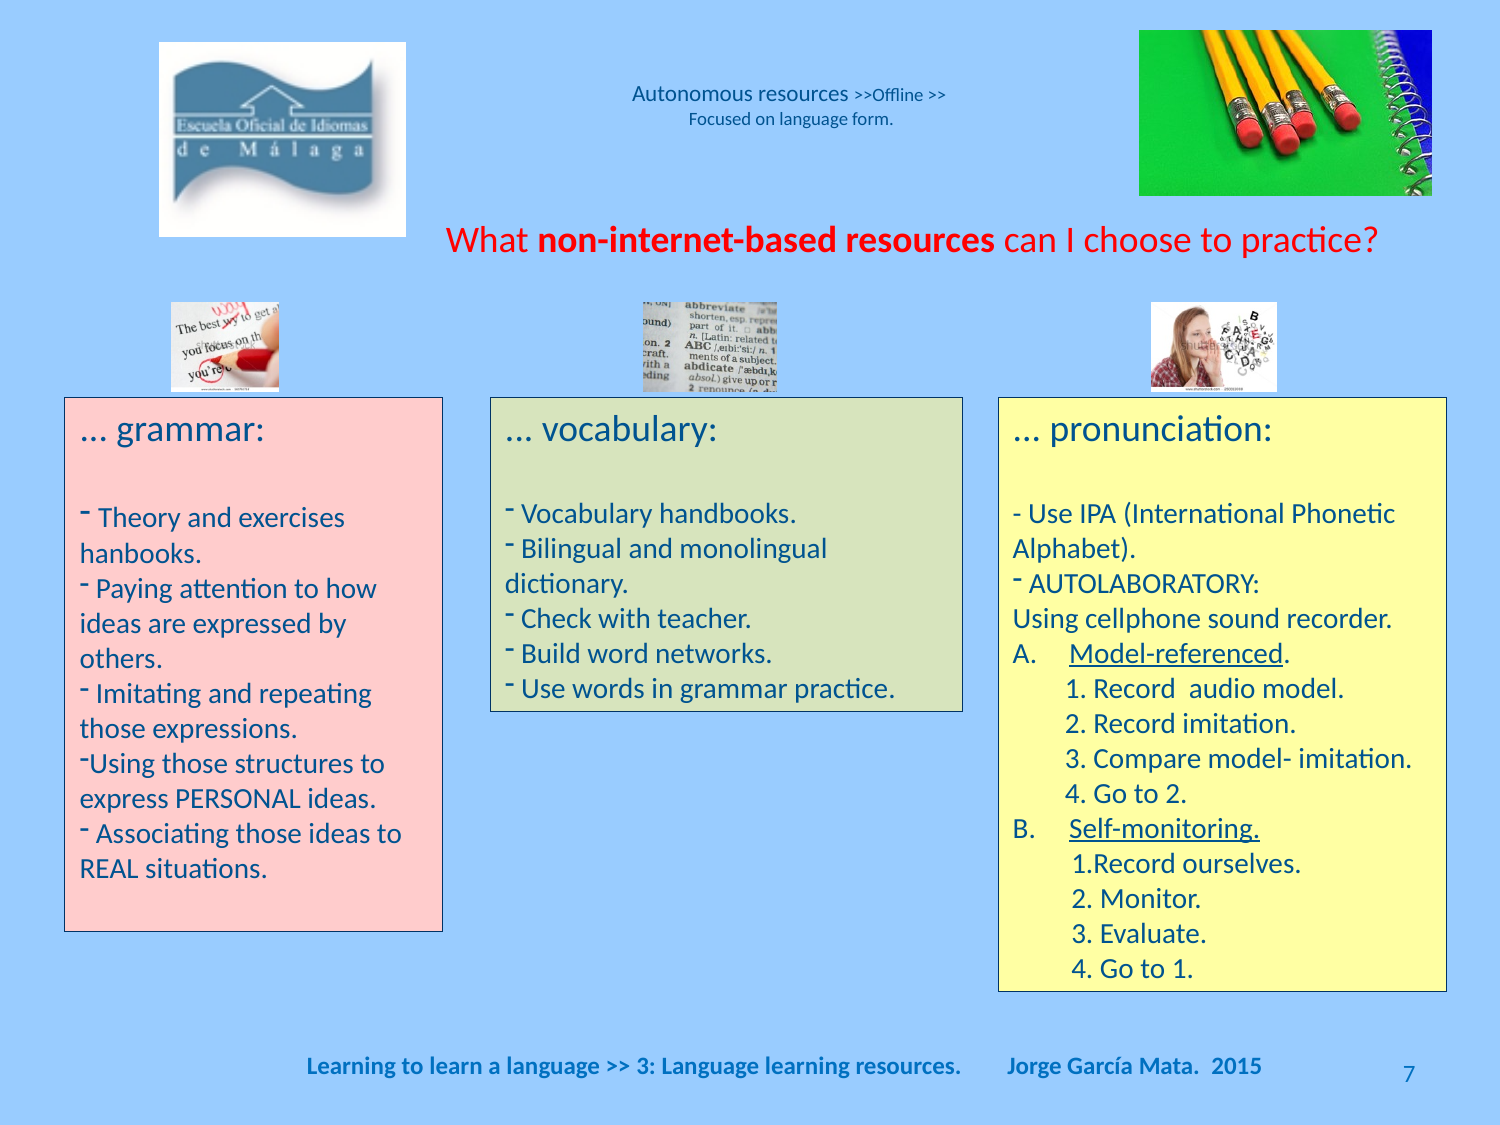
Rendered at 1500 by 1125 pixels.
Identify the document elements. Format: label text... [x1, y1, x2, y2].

picture [1151, 302, 1277, 392]
text_box ... pronunciation: - Use IPA (International Phonetic Alphabet). AUTOLABORATORY: Using cellphone sound recorder. Model-referenced. 1. Record audio model. 2. Record imitation. 3. Compare model- imitation. 4. Go to 2. Self-monitoring. 1.Record ourselves. 2. Monitor. 3. Evaluate. 4. Go to 1. [998, 397, 1447, 992]
text_box ... grammar: Theory and exercises hanbooks. Paying attention to how ideas are expressed by others. Imitating and repeating those expressions. Using those structures to express PERSONAL ideas. Associating those ideas to REAL situations. [64, 397, 443, 932]
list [159, 42, 406, 237]
text_box What non-internet-based resources can I choose to practice? [430, 208, 1412, 268]
picture [643, 302, 777, 392]
footer Learning to learn a language >> 3: Language learning resources. Jorge García Mata. 2015 [253, 1046, 1317, 1083]
title Autonomous resources >>Offline >> Focused on language form. [419, 42, 1132, 183]
slide_number 7 [1387, 1042, 1425, 1103]
text_box ... vocabulary: Vocabulary handbooks. Bilingual and monolingual dictionary. Check with teacher. Build word networks. Use words in grammar practice. [490, 397, 963, 712]
picture [170, 302, 279, 392]
picture [1139, 30, 1433, 196]
